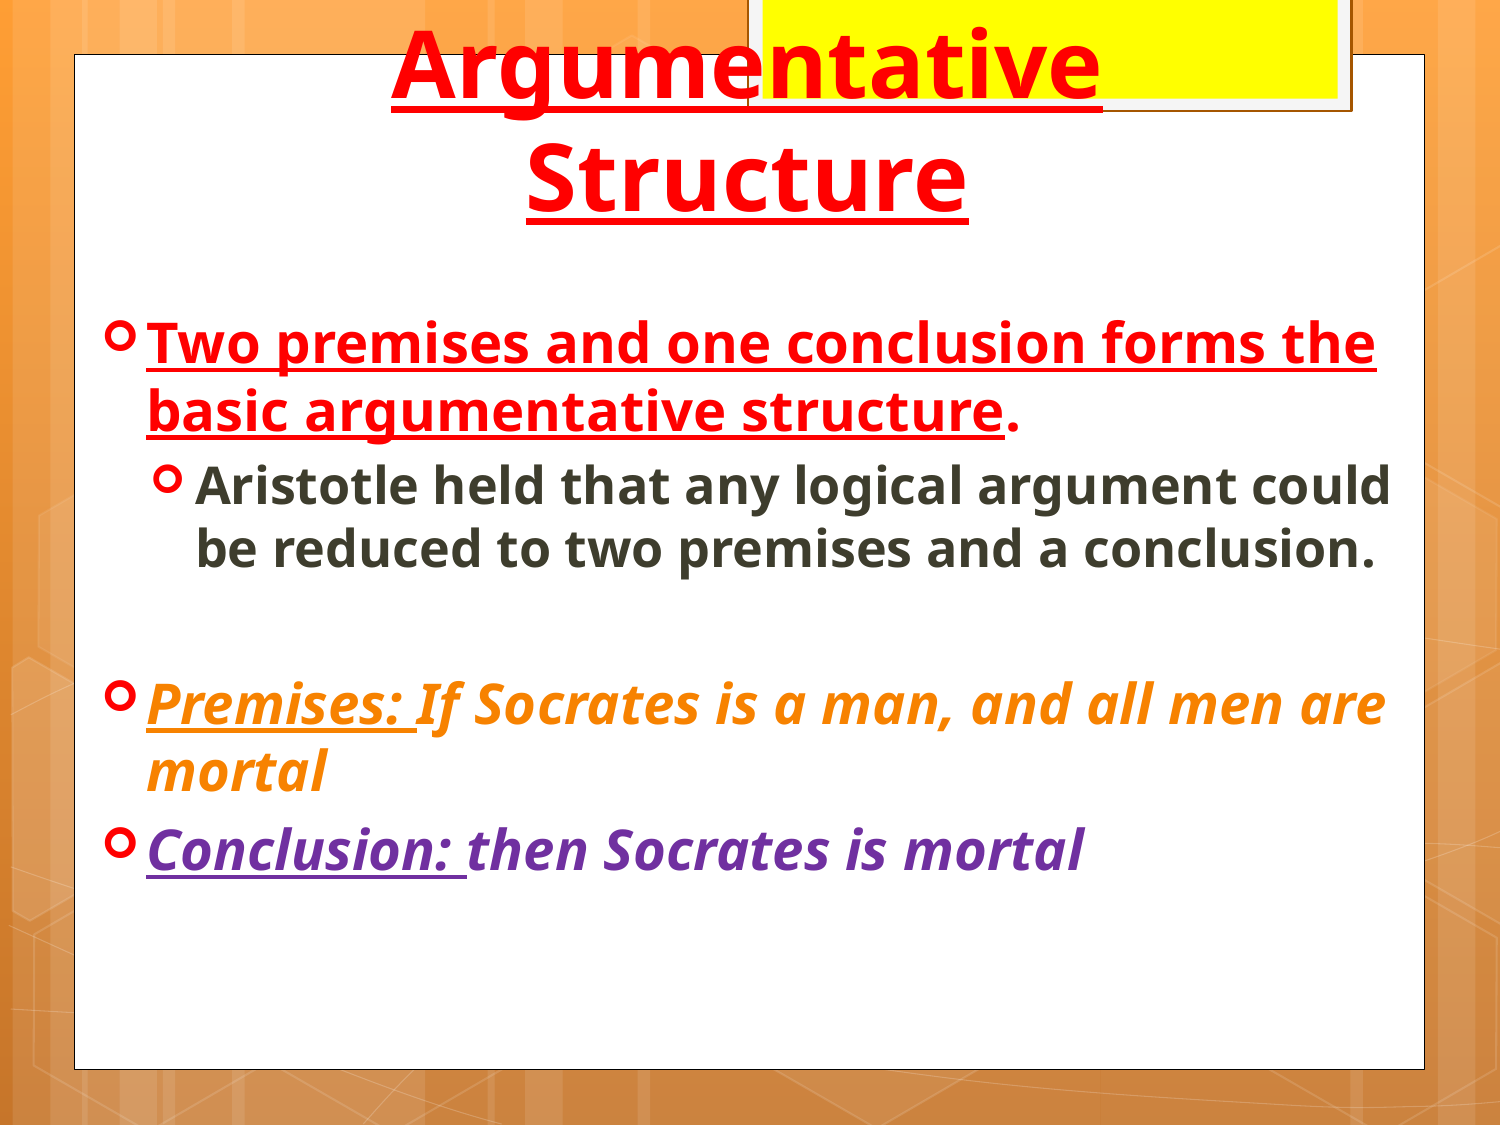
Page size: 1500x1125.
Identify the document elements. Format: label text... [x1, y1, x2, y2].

title Argumentative Structure [171, 50, 1324, 238]
list Two premises and one conclusion forms the basic argumentative structure. Aristotle held that any logical argument could be reduced to two premises and a conclusion. Premises: If Socrates is a man, and all men are mortal Conclusion: then Socrates is mortal [75, 299, 1425, 876]
